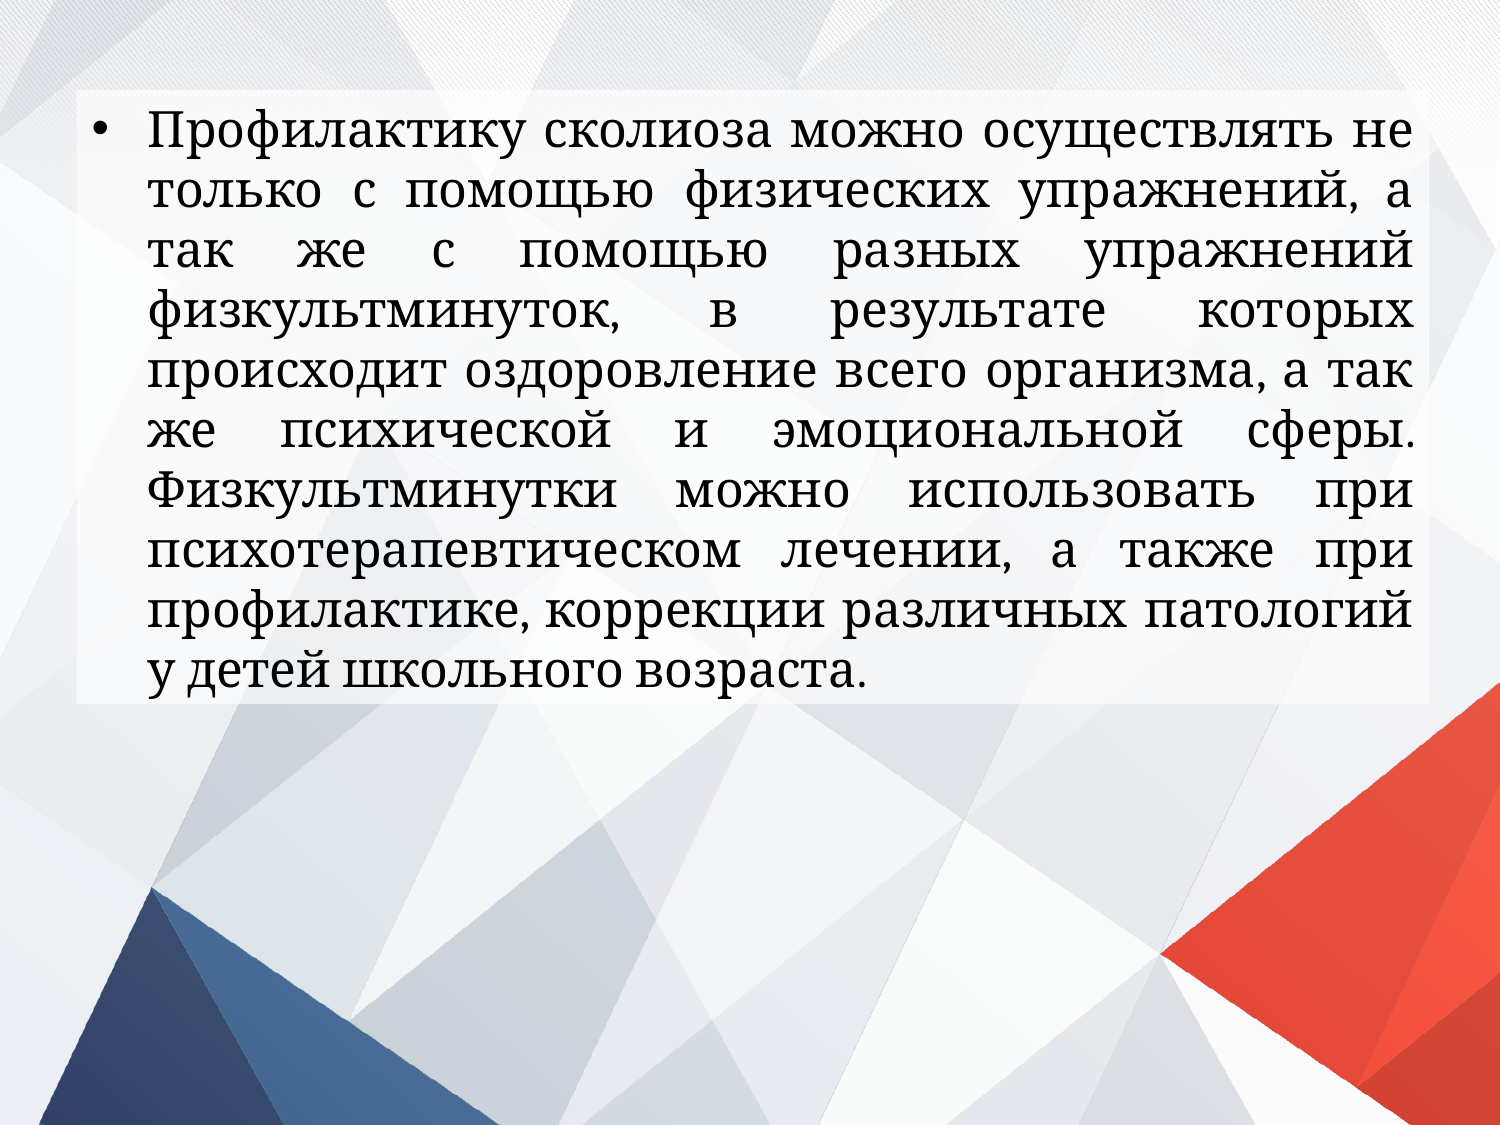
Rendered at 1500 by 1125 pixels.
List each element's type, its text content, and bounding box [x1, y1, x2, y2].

picture [0, 0, 1500, 1125]
list Профилактику сколиоза можно осуществлять не только с помощью физических упражнений, а так же с помощью разных упражнений физкультминуток, в результате которых происходит оздоровление всего организма, а так же психической и эмоциональной сферы. Физкультминутки можно использовать при психотерапевтическом лечении, а также при профилактике, коррекции различных патологий у детей школьного возраста. [75, 88, 1431, 706]
